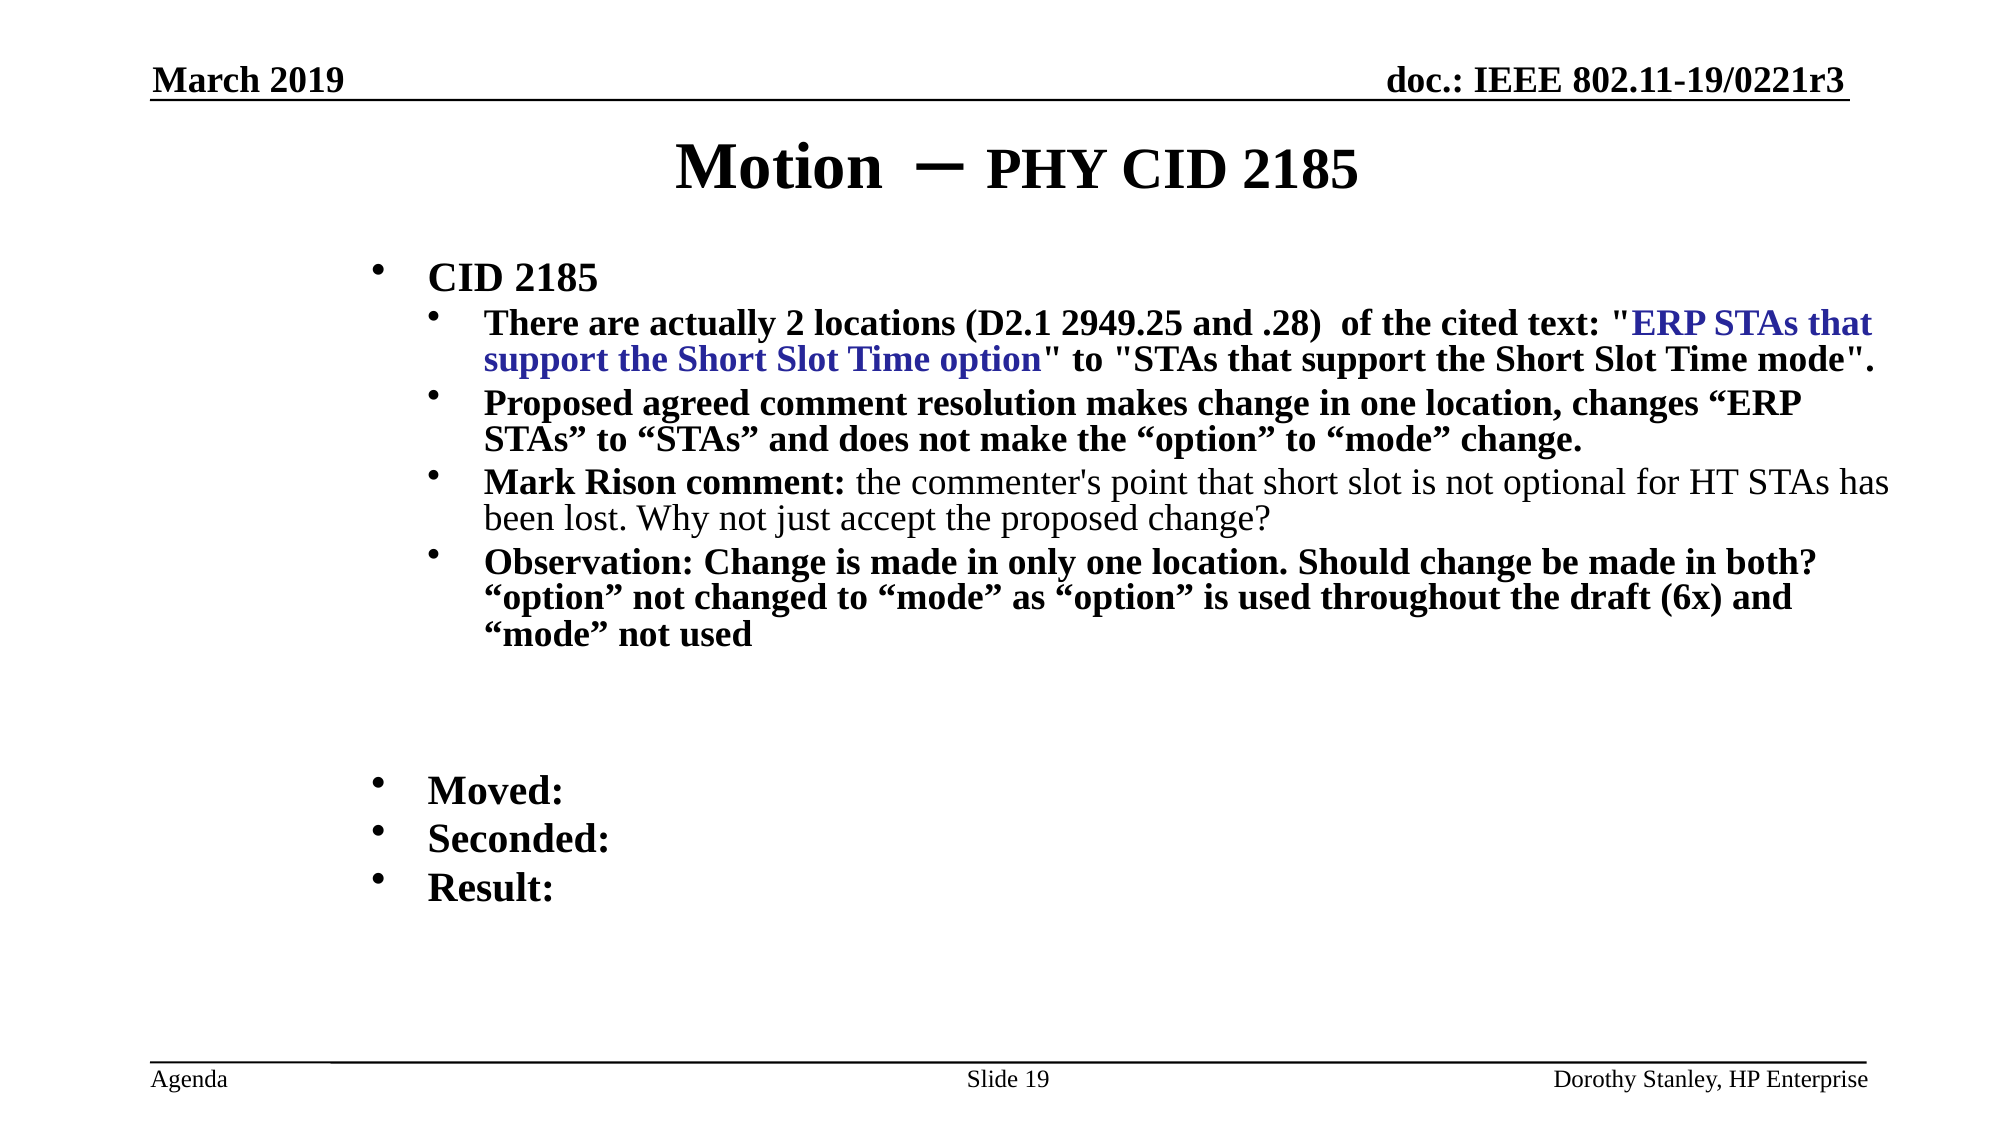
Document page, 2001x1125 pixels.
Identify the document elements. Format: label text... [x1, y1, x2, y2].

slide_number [152, 54, 567, 100]
footer Dorothy Stanley, HP Enterprise [1549, 1062, 1869, 1093]
slide_number Slide 19 [966, 1062, 1051, 1093]
title Motion – PHY CID 2185 [200, 75, 1850, 250]
list CID 2185 There are actually 2 locations (D2.1 2949.25 and .28) of the cited text: "ERP STAs that support the Short Slot Time option" to "STAs that support the Short Slot Time mode". Proposed agreed comment resolution makes change in one location, changes “ERP STAs” to “STAs” and does not make the “option” to “mode” change. Mark Rison comment: the commenter's point that short slot is not optional for HT STAs has been lost. Why not just accept the proposed change? Observation: Change is made in only one location. Should change be made in both? “option” not changed to “mode” as “option” is used throughout the draft (6x) and “mode” not used Moved: Seconded: Result: [356, 251, 1911, 1002]
